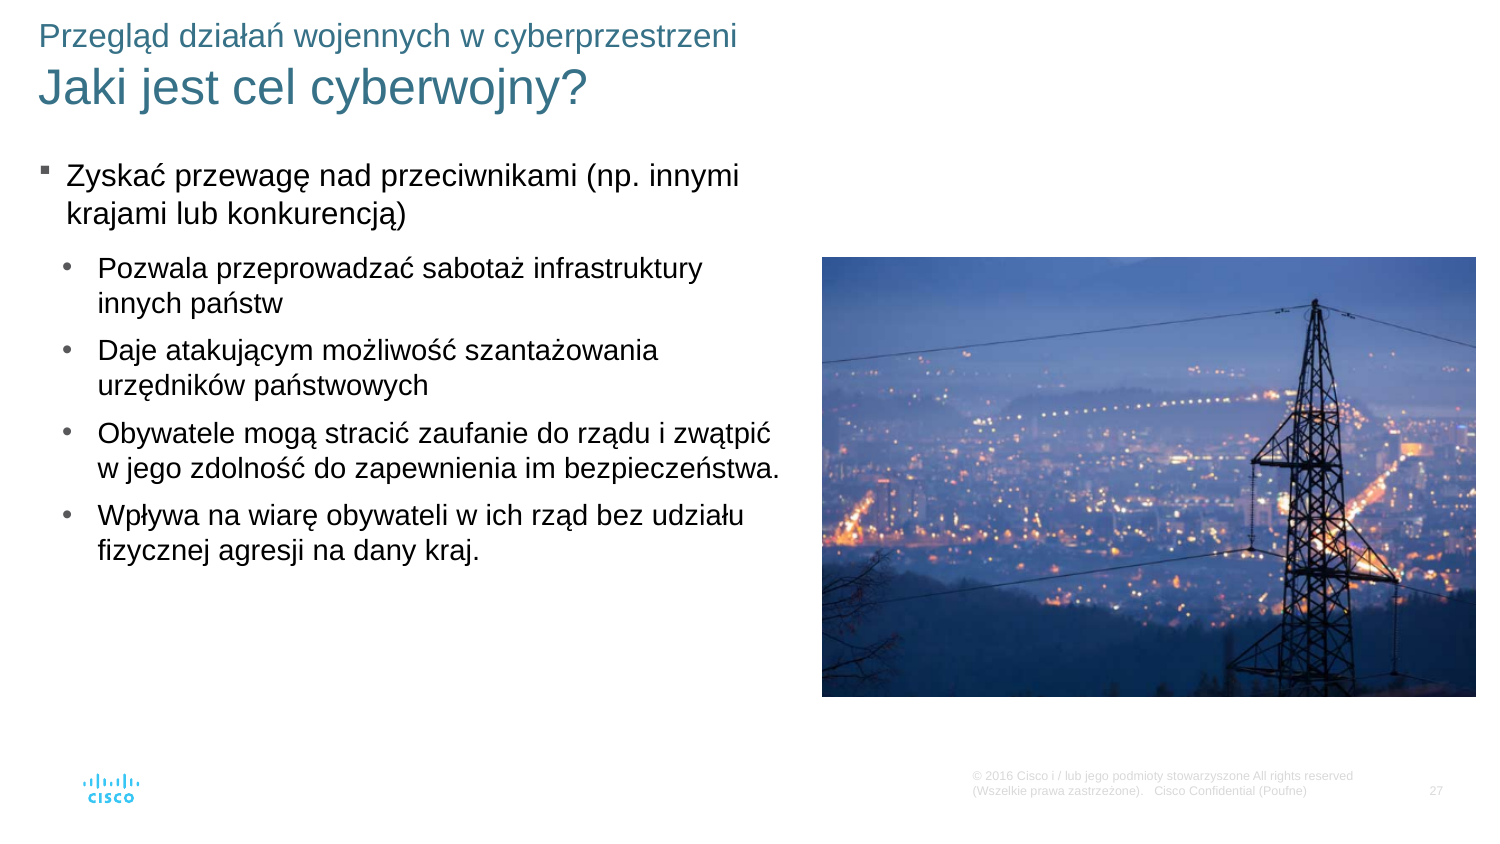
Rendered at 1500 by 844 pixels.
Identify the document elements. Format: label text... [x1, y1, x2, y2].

title Przegląd działań wojennych w cyberprzestrzeni Jaki jest cel cyberwojny? [23, 2, 1500, 127]
list Zyskać przewagę nad przeciwnikami (np. innymi krajami lub konkurencją) Pozwala przeprowadzać sabotaż infrastruktury innych państw Daje atakującym możliwość szantażowania urzędników państwowych Obywatele mogą stracić zaufanie do rządu i zwątpić w jego zdolność do zapewnienia im bezpieczeństwa. Wpływa na wiarę obywateli w ich rząd bez udziału fizycznej agresji na dany kraj. [23, 148, 823, 752]
picture [822, 256, 1477, 697]
